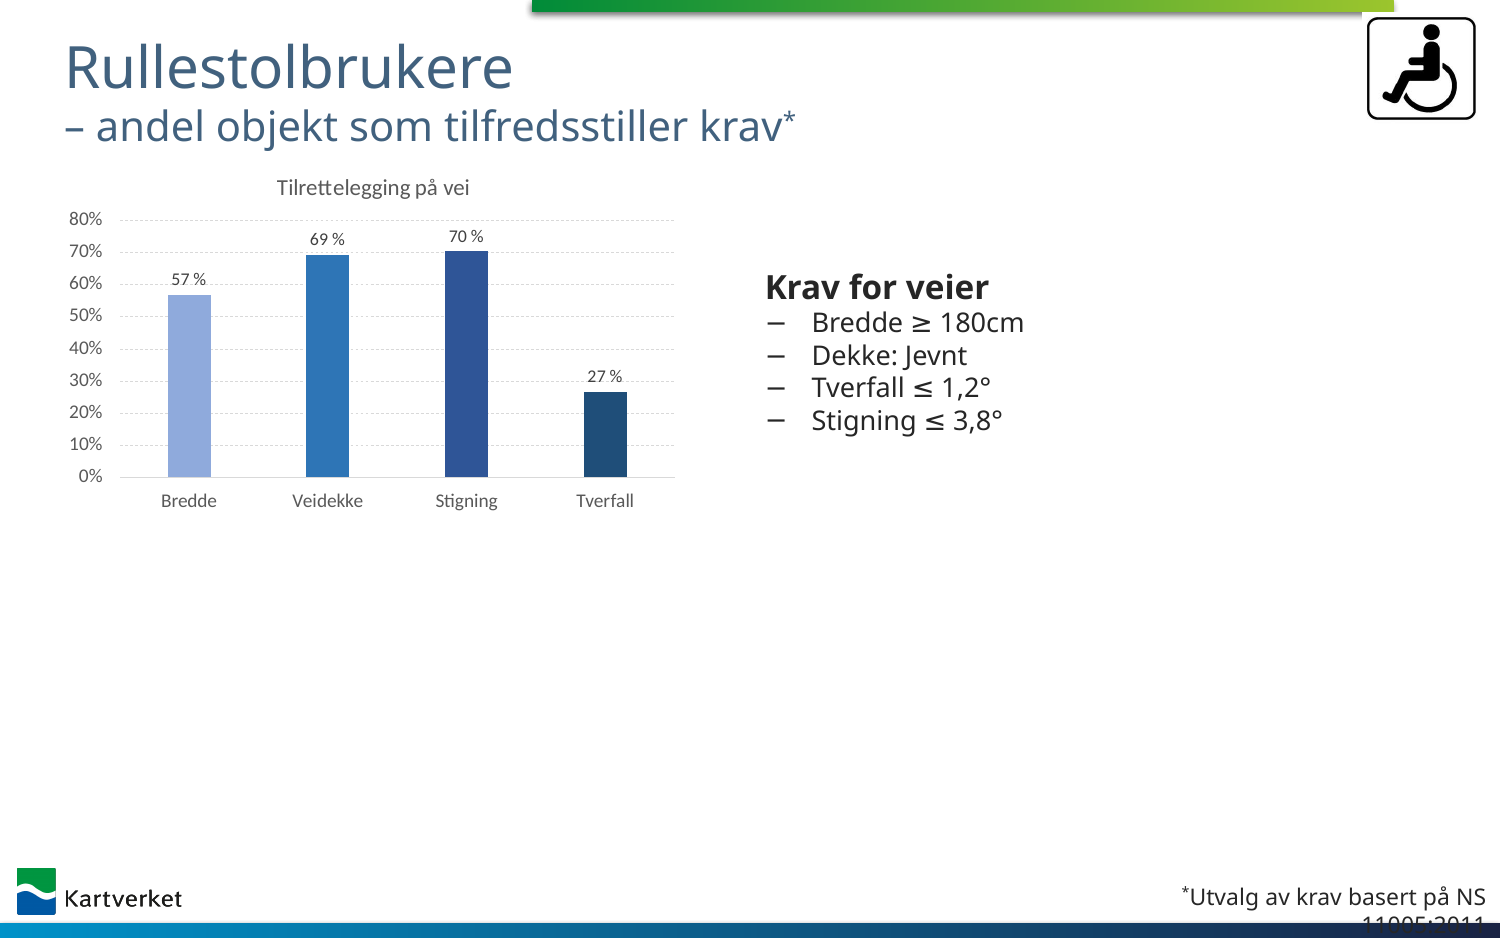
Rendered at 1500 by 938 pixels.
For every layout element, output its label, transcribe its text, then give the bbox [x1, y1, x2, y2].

picture [62, 166, 685, 519]
text_box Krav for veier Bredde ≥ 180cm Dekke: Jevnt Tverfall ≤ 1,2° Stigning ≤ 3,8° [750, 258, 1234, 444]
text_box Rullestolbrukere – andel objekt som tilfredsstiller krav* [49, 25, 1431, 158]
picture [1362, 12, 1481, 126]
text_box *Utvalg av krav basert på NS 11005:2011 [1068, 873, 1500, 938]
